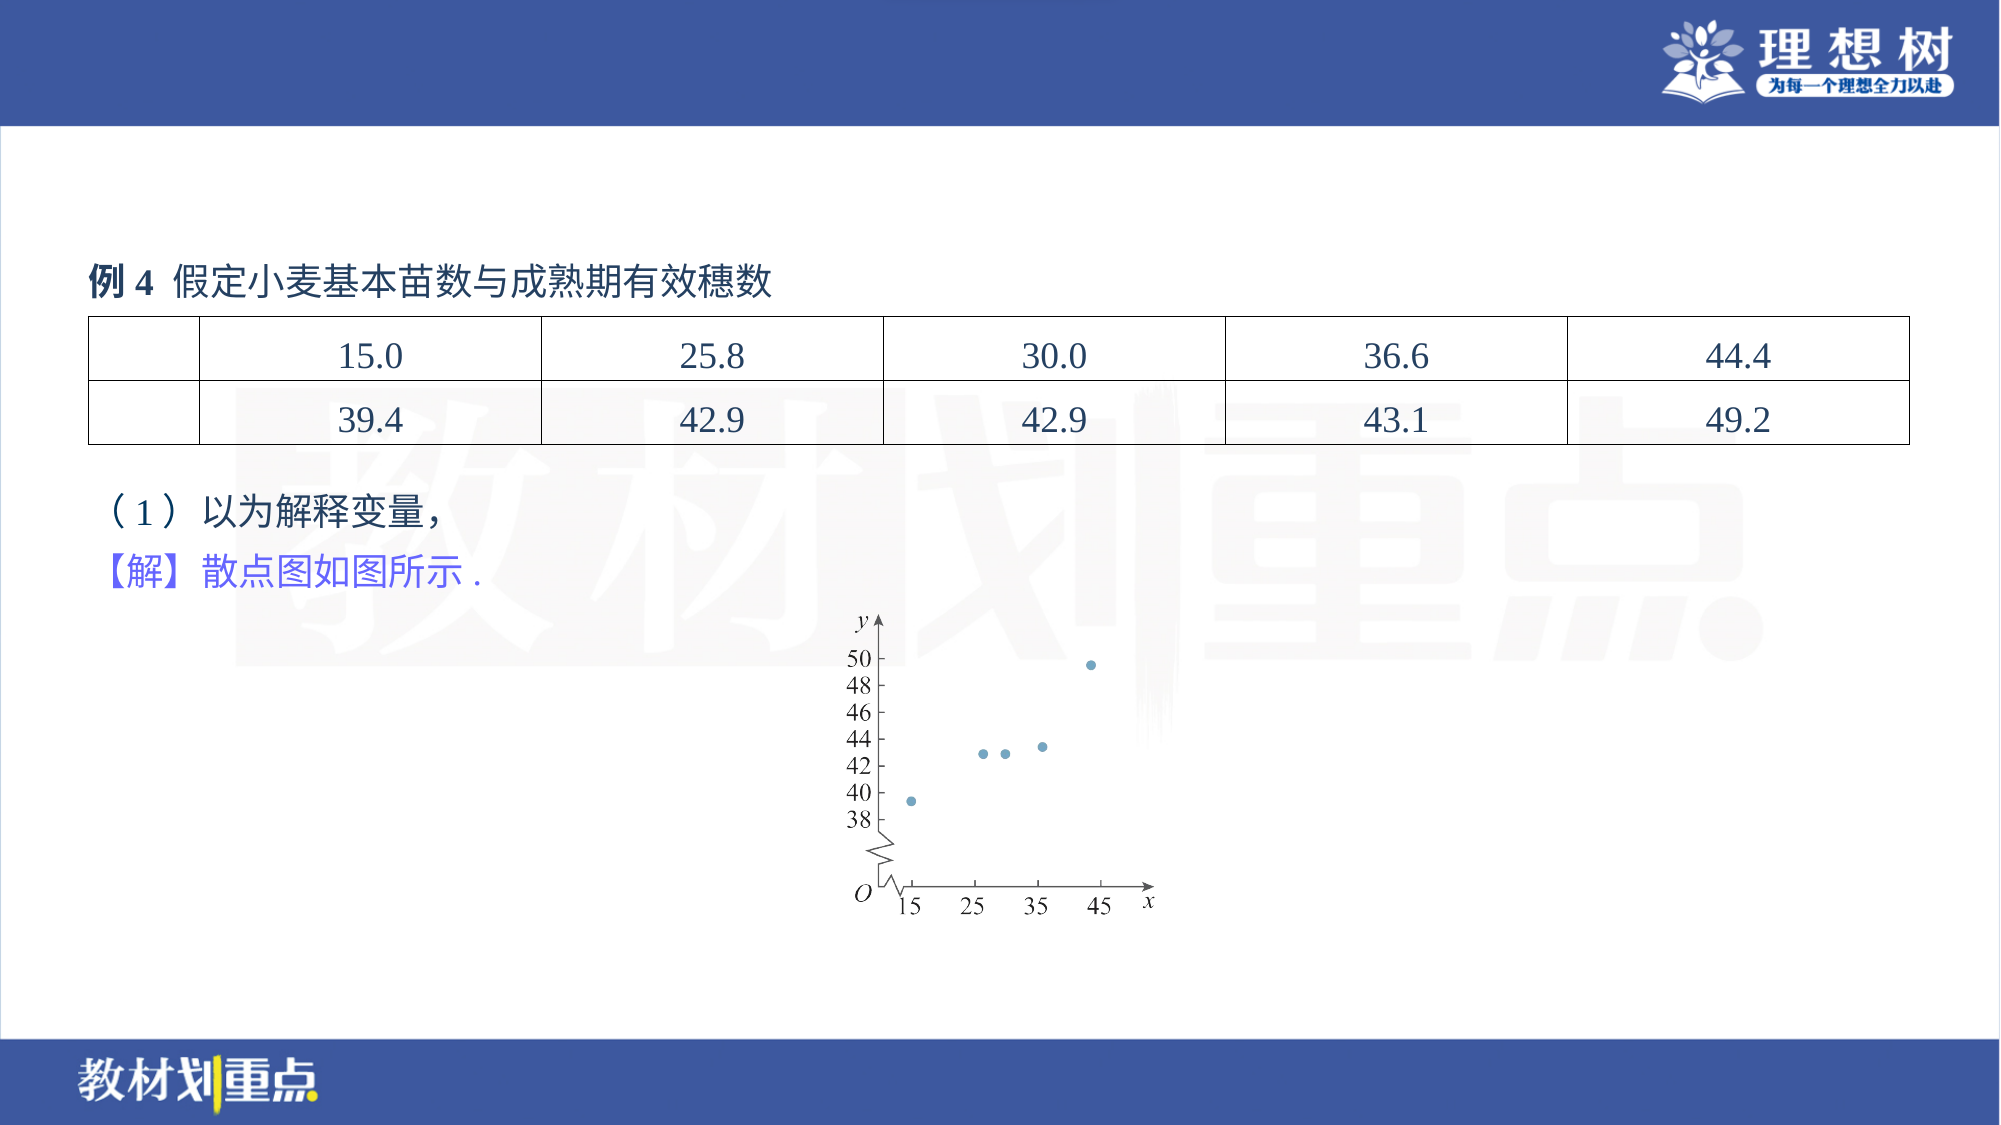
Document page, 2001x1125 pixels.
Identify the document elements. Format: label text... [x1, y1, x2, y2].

picture [0, 0, 2000, 1125]
text_box 【解】散点图如图所示. [88, 526, 1911, 586]
